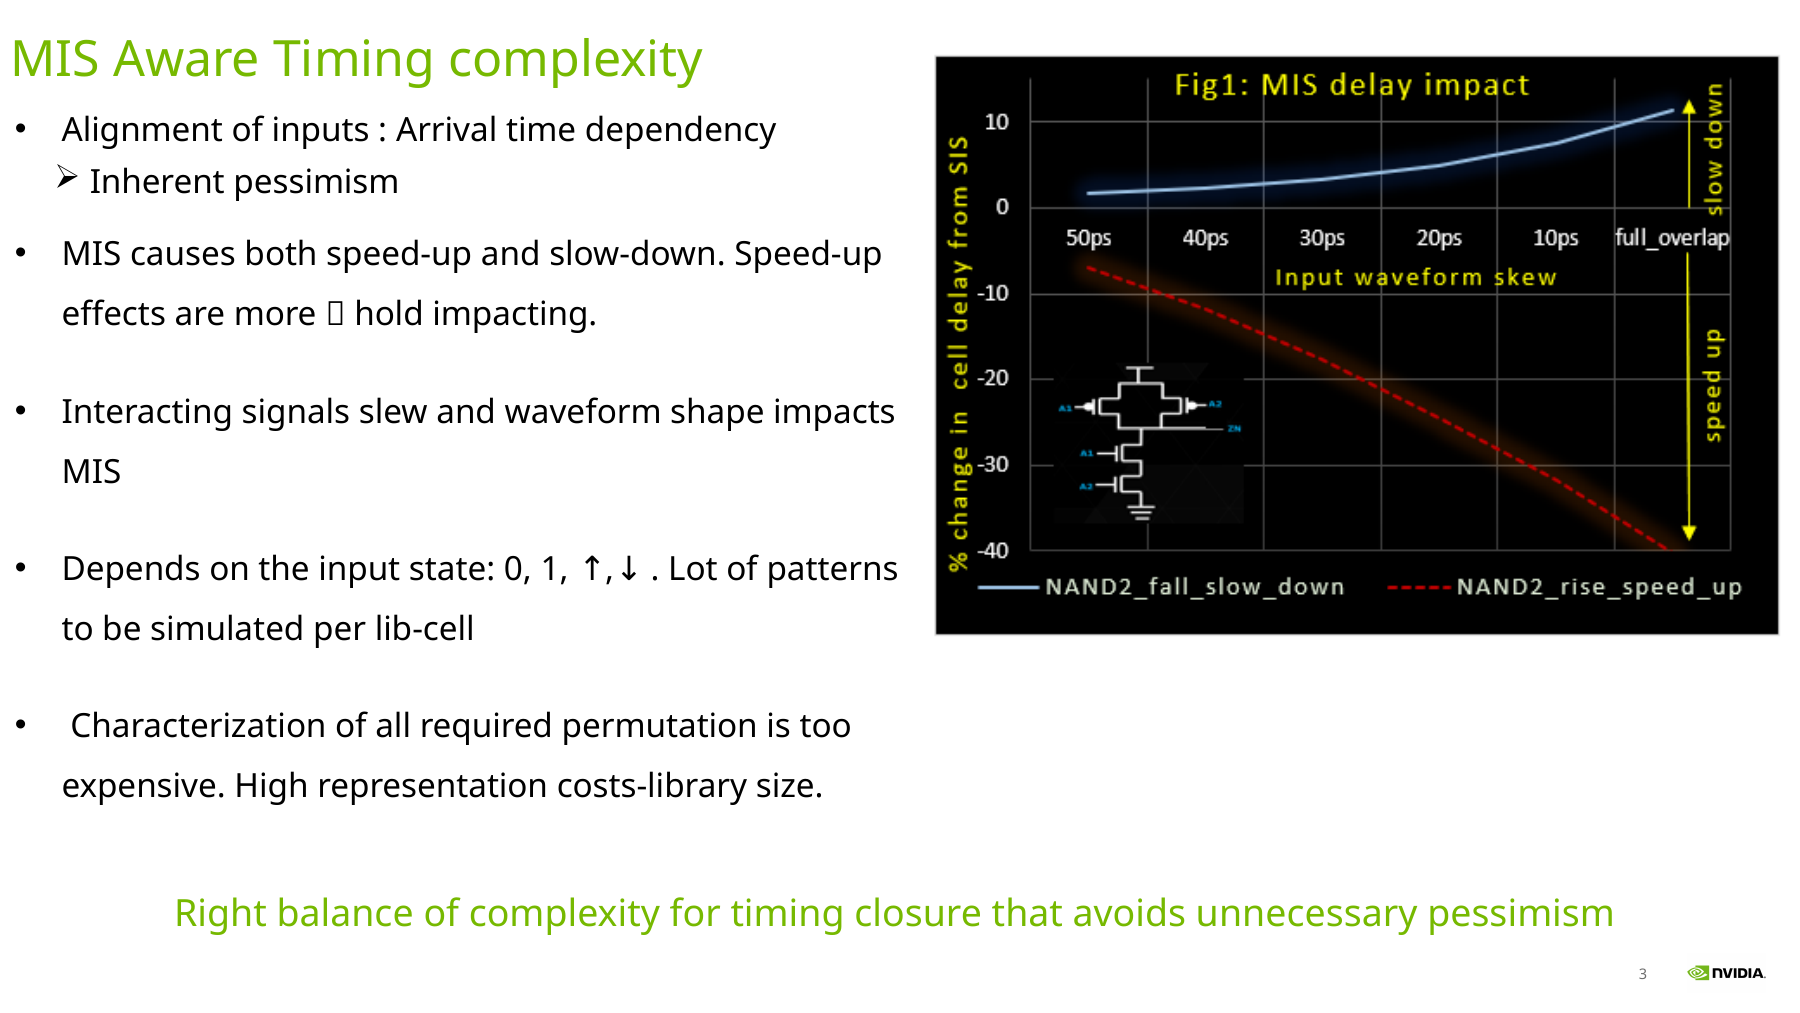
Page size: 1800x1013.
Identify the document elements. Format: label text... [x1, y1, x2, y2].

text_box Alignment of inputs : Arrival time dependency Inherent pessimism MIS causes both speed-up and slow-down. Speed-up effects are more  hold impacting. Interacting signals slew and waveform shape impacts MIS Depends on the input state: 0, 1, ↑,↓ . Lot of patterns to be simulated per lib-cell Characterization of all required permutation is too expensive. High representation costs-library size. [0, 98, 951, 1008]
text_box MIS Aware Timing complexity [0, 18, 719, 94]
text_box Right balance of complexity for timing closure that avoids unnecessary pessimism [157, 884, 1633, 944]
picture [933, 51, 1782, 638]
picture [1687, 953, 1766, 993]
